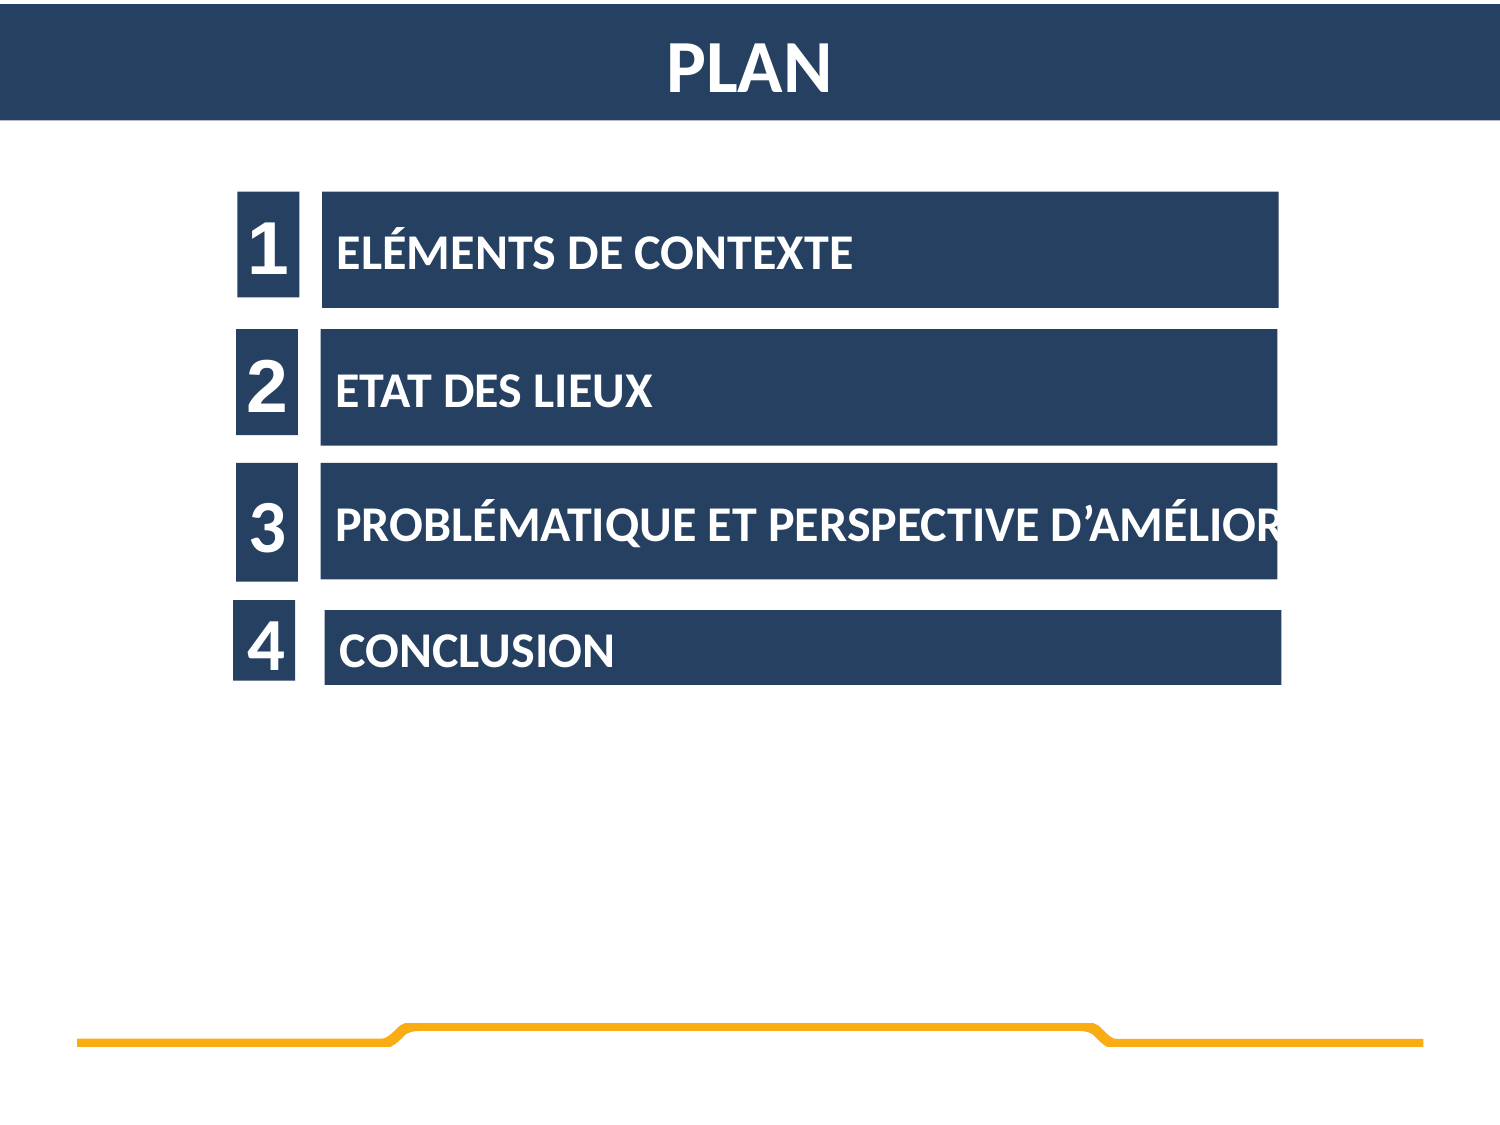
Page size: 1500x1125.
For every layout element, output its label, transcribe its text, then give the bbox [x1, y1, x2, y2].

text_box Eléments de Contexte [322, 191, 1279, 308]
text_box 4 [233, 600, 296, 681]
text_box Problématique et perspective d’amélioration [320, 462, 1278, 580]
text_box conclusion [324, 610, 1282, 685]
text_box 3 [236, 462, 298, 582]
text_box PLAN [0, 4, 1500, 121]
text_box 2 [236, 329, 298, 436]
text_box Etat des lieux [320, 329, 1278, 446]
text_box 1 [237, 191, 300, 298]
